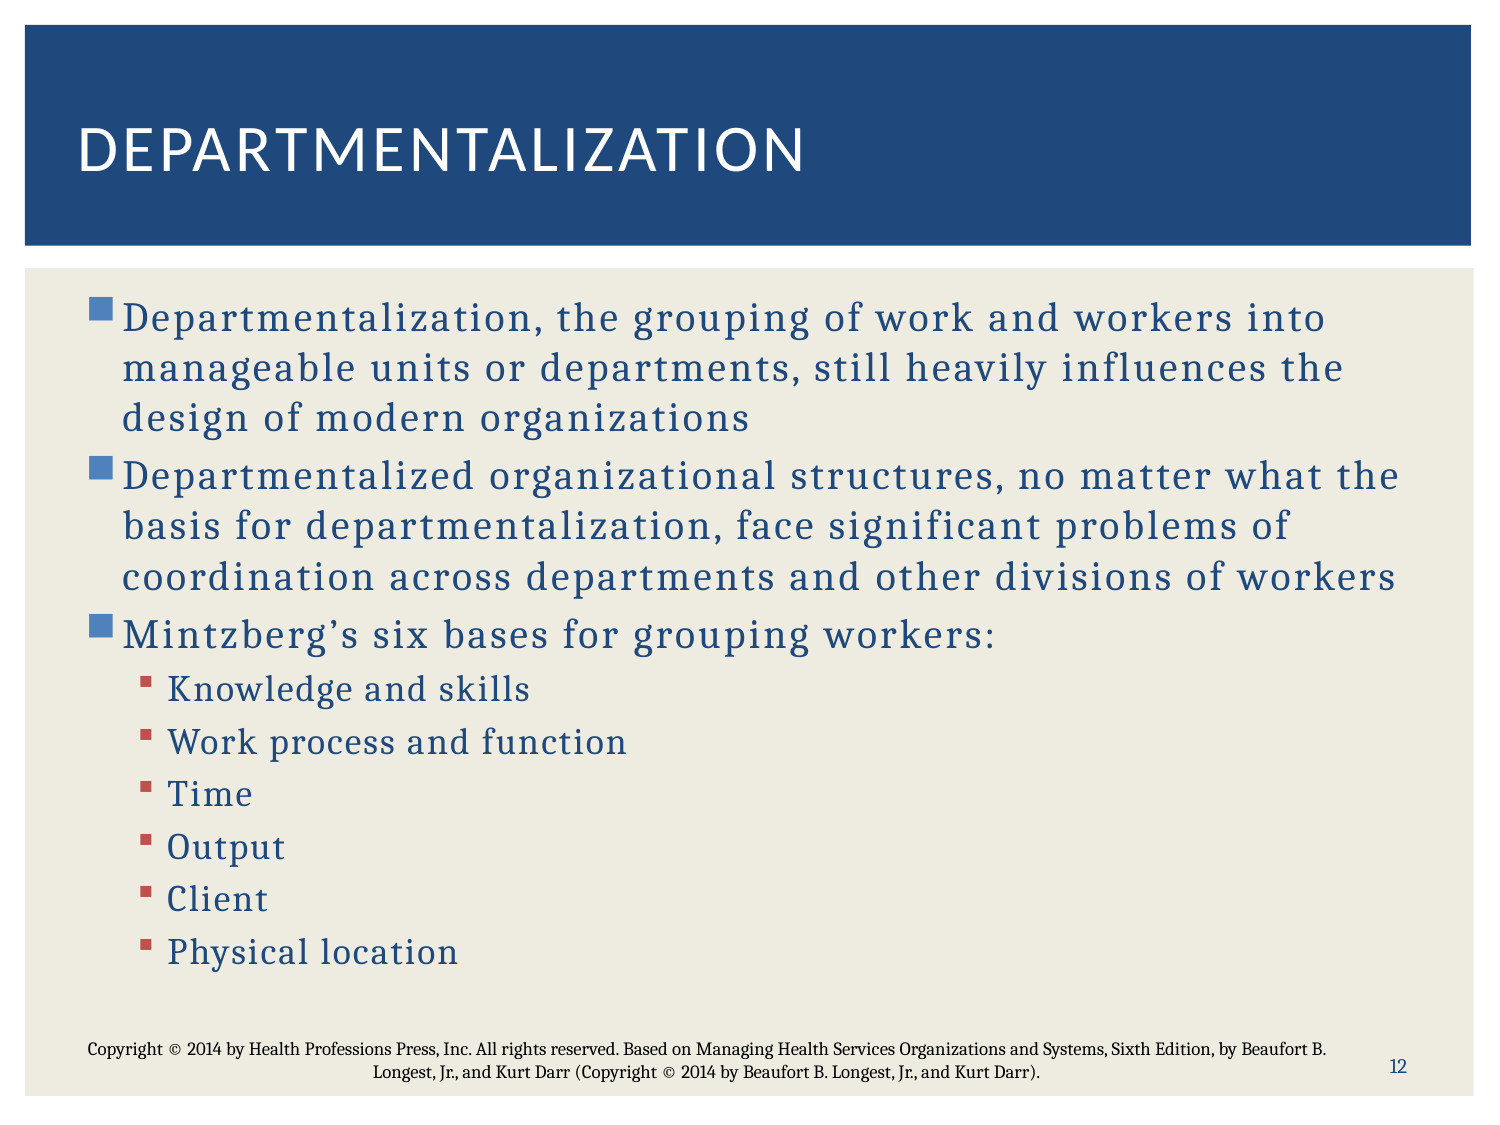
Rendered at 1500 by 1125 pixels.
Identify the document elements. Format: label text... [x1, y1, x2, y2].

slide_number 12 [1349, 1041, 1448, 1089]
list Departmentalization, the grouping of work and workers into manageable units or departments, still heavily influences the design of modern organizations Departmentalized organizational structures, no matter what the basis for departmentalization, face significant problems of coordination across departments and other divisions of workers Mintzberg’s six bases for grouping workers: Knowledge and skills Work process and function Time Output Client Physical location [62, 281, 1442, 1005]
title Departmentalization [62, 58, 1438, 232]
